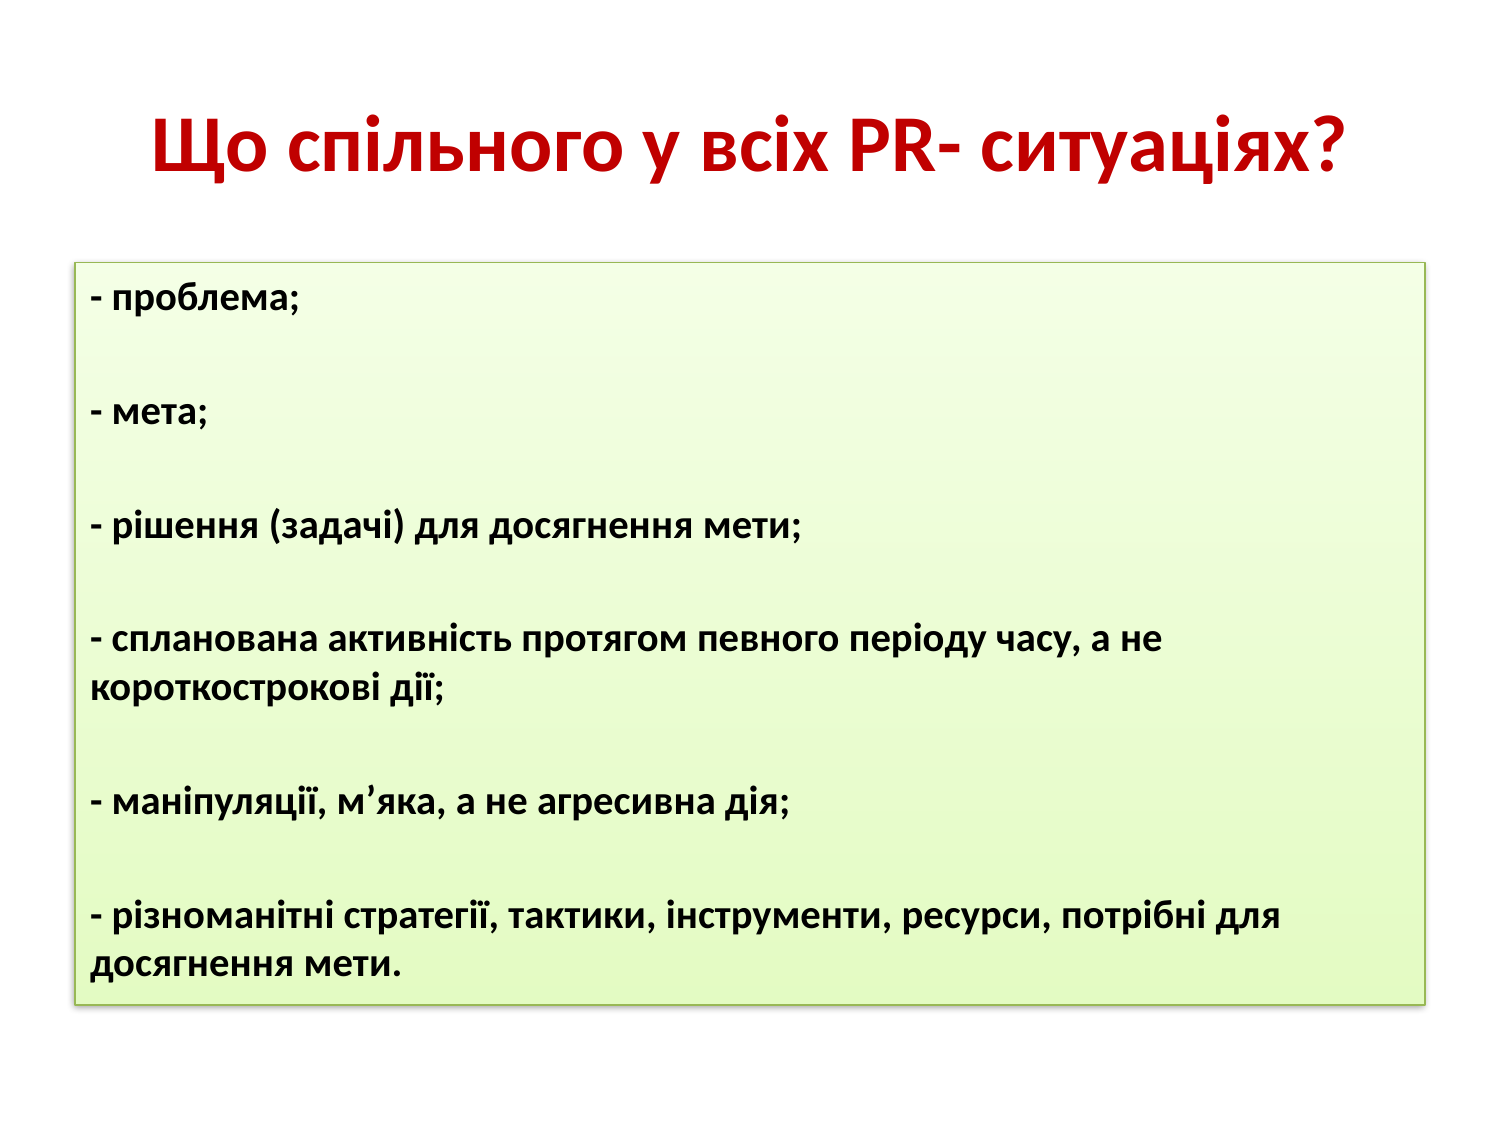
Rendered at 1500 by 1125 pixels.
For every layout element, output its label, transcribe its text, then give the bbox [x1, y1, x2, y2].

list - проблема; - мета; - рішення (задачі) для досягнення мети; - спланована активність протягом певного періоду часу, а не короткострокові дії; - маніпуляції, м’яка, а не агресивна дія; - різноманітні стратегії, тактики, інструменти, ресурси, потрібні для досягнення мети. [74, 262, 1426, 1006]
title Що спільного у всіх PR- ситуаціях? [75, 45, 1425, 233]
